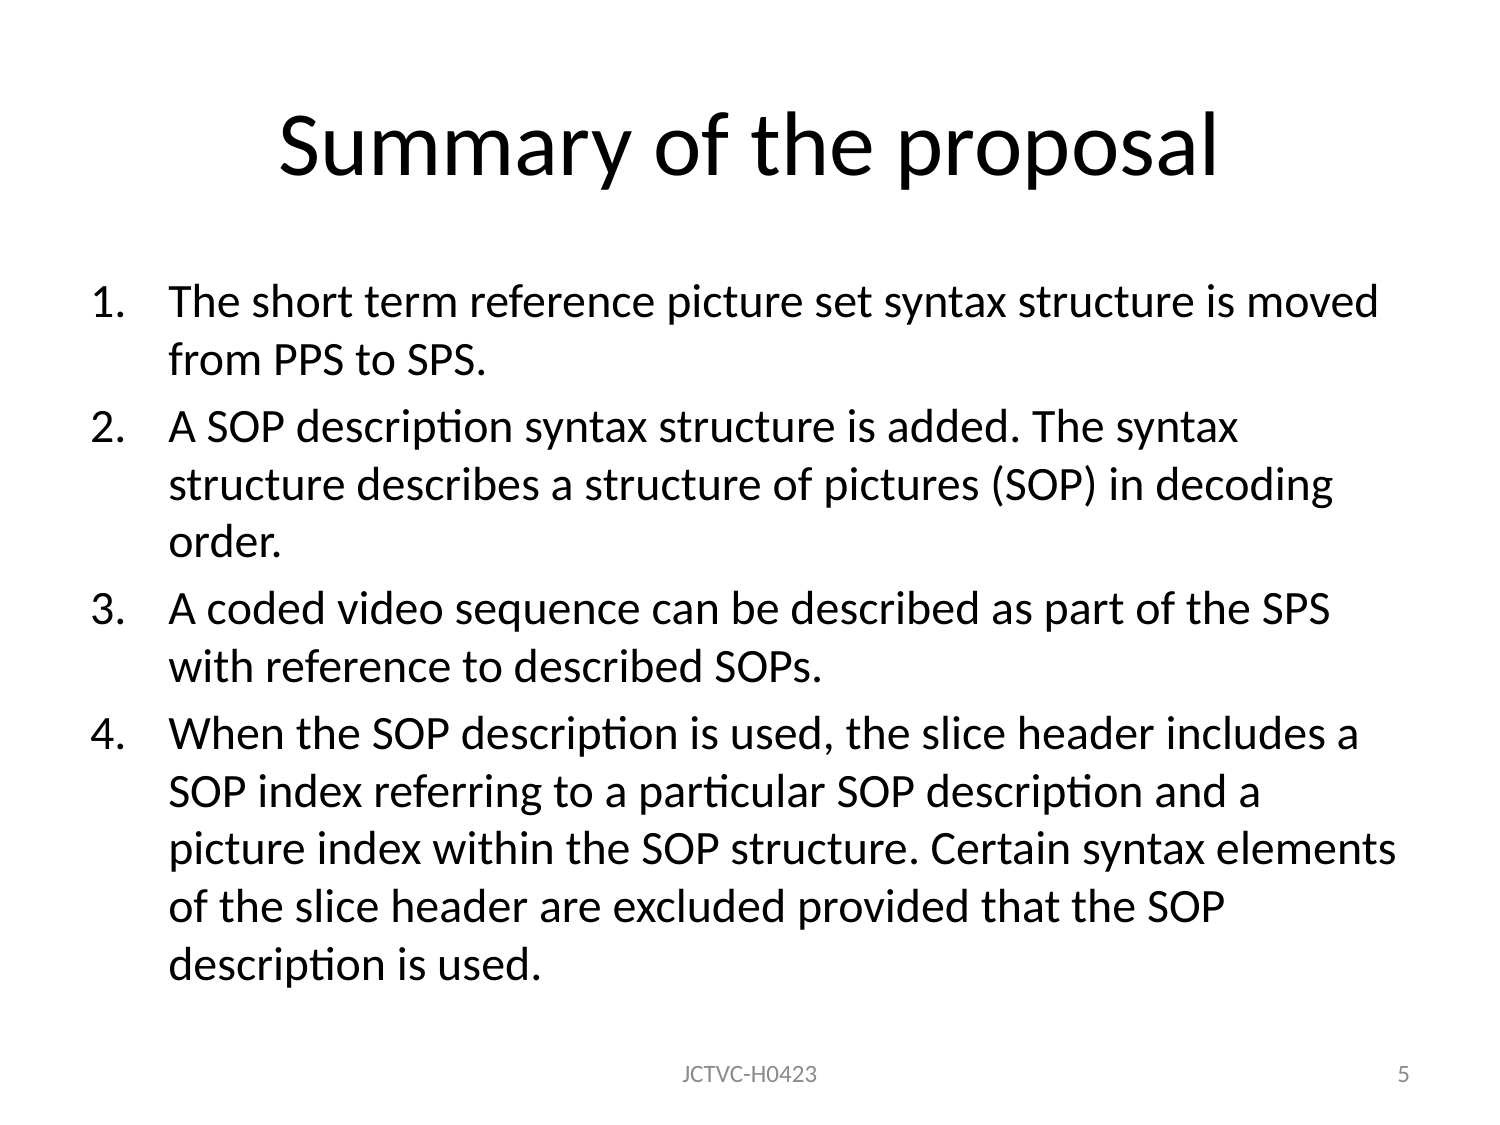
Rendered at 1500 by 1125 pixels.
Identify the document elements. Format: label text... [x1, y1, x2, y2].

footer JCTVC-H0423 [512, 1042, 988, 1103]
title Summary of the proposal [75, 45, 1425, 233]
list The short term reference picture set syntax structure is moved from PPS to SPS. A SOP description syntax structure is added. The syntax structure describes a structure of pictures (SOP) in decoding order. A coded video sequence can be described as part of the SPS with reference to described SOPs. When the SOP description is used, the slice header includes a SOP index referring to a particular SOP description and a picture index within the SOP structure. Certain syntax elements of the slice header are excluded provided that the SOP description is used. [75, 262, 1425, 1005]
slide_number 5 [1074, 1042, 1425, 1103]
